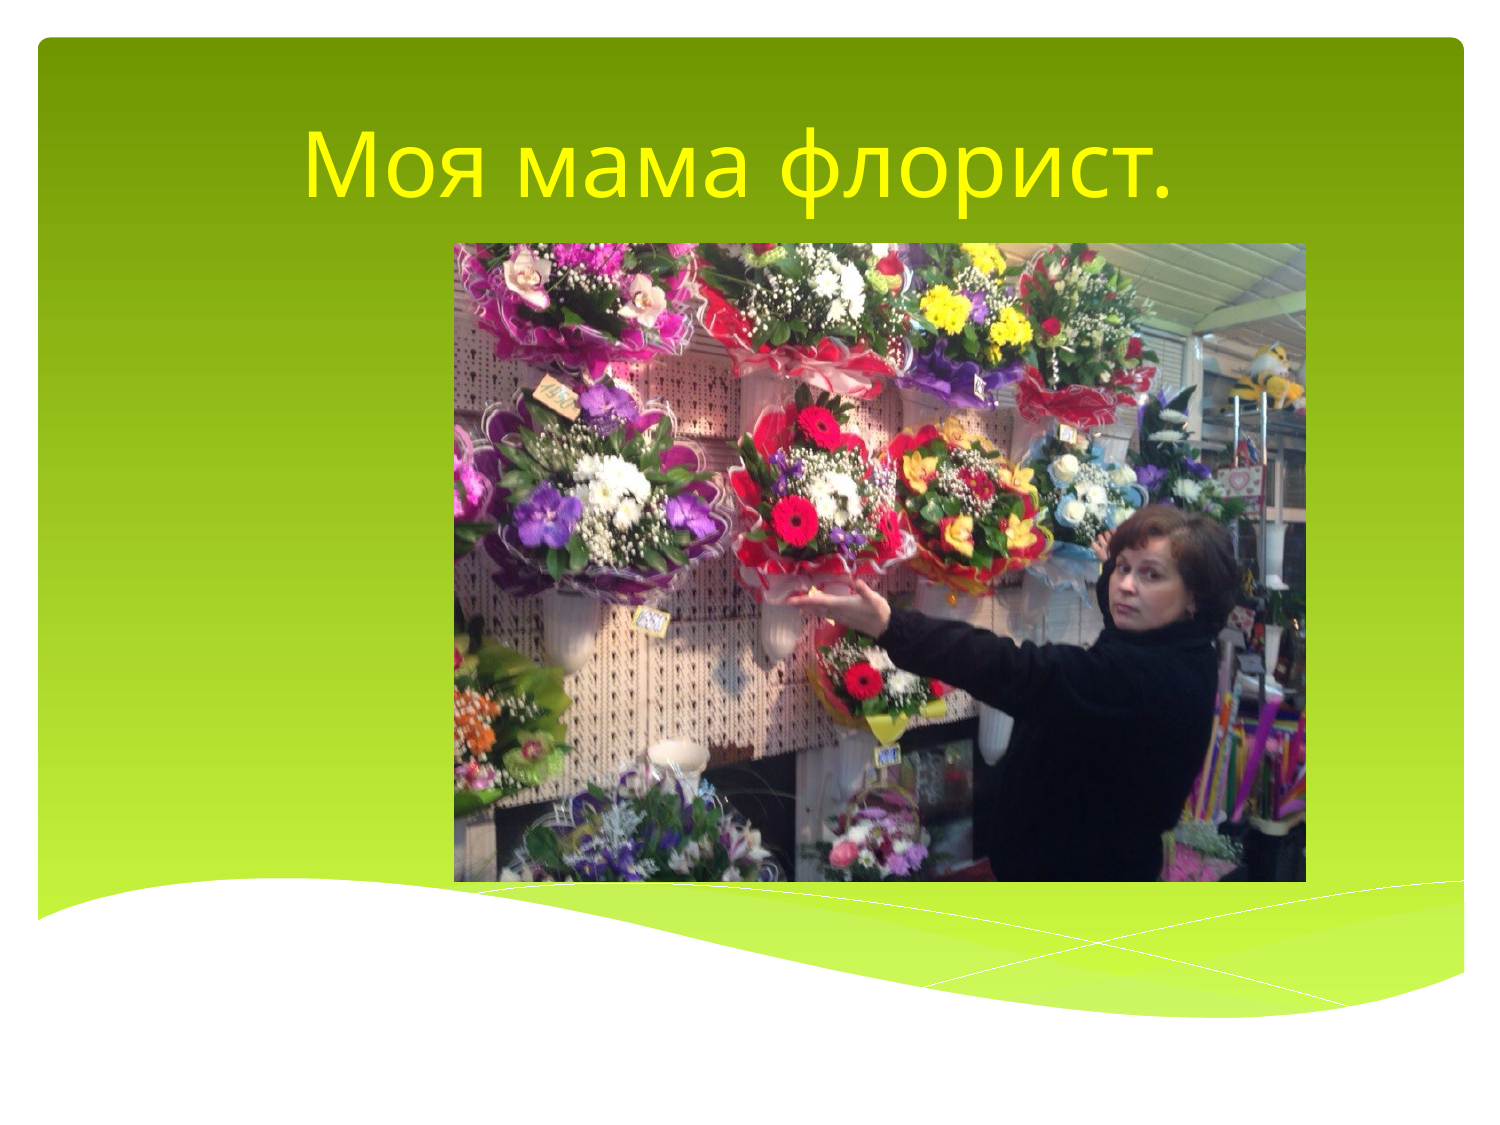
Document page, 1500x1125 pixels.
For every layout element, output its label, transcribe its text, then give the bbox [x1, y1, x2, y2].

title Моя мама флорист. [100, 42, 1376, 224]
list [454, 243, 1306, 882]
